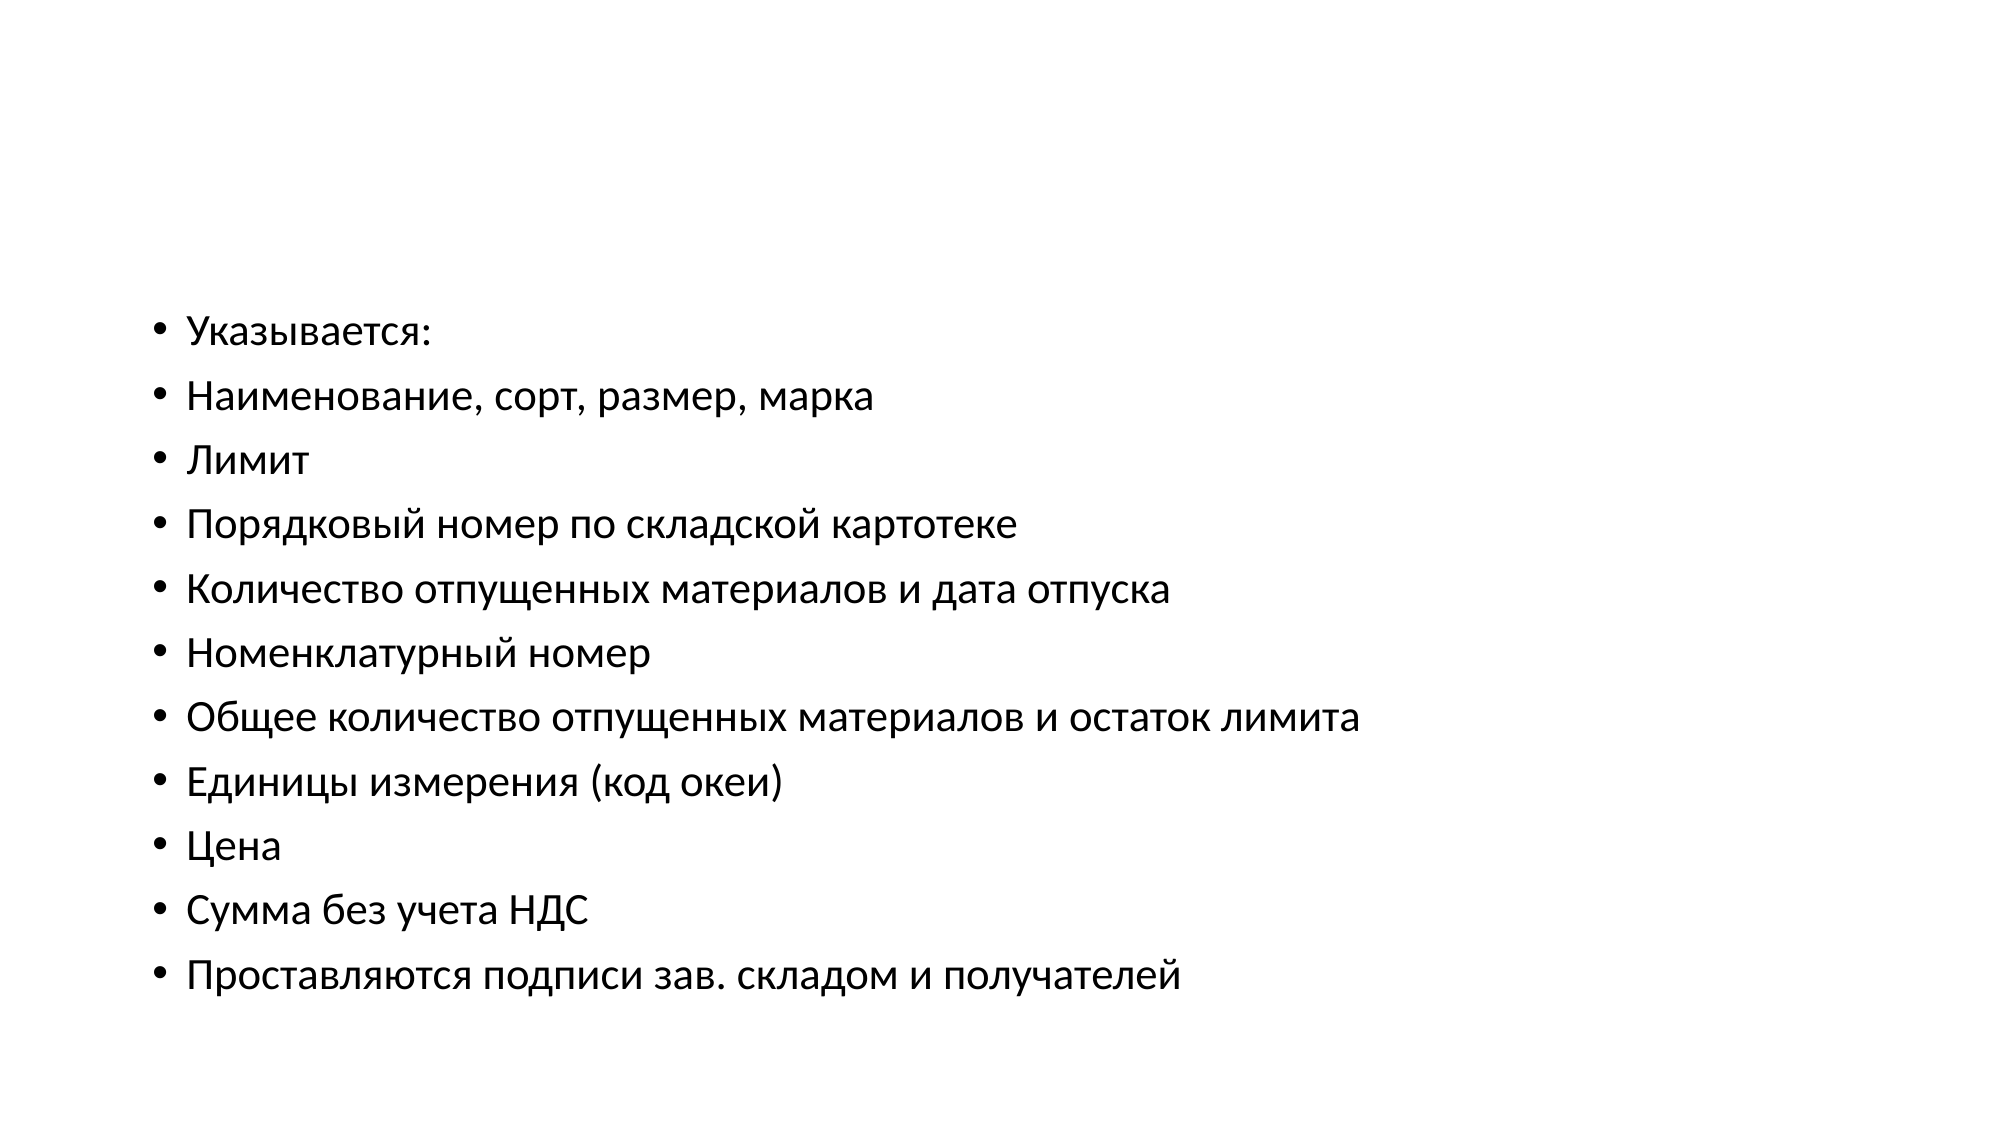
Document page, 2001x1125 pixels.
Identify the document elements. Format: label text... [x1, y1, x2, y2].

list Указывается: Наименование, сорт, размер, марка Лимит Порядковый номер по складской картотеке Количество отпущенных материалов и дата отпуска Номенклатурный номер Общее количество отпущенных материалов и остаток лимита Единицы измерения (код океи) Цена Сумма без учета НДС Проставляются подписи зав. складом и получателей [137, 299, 1863, 1014]
